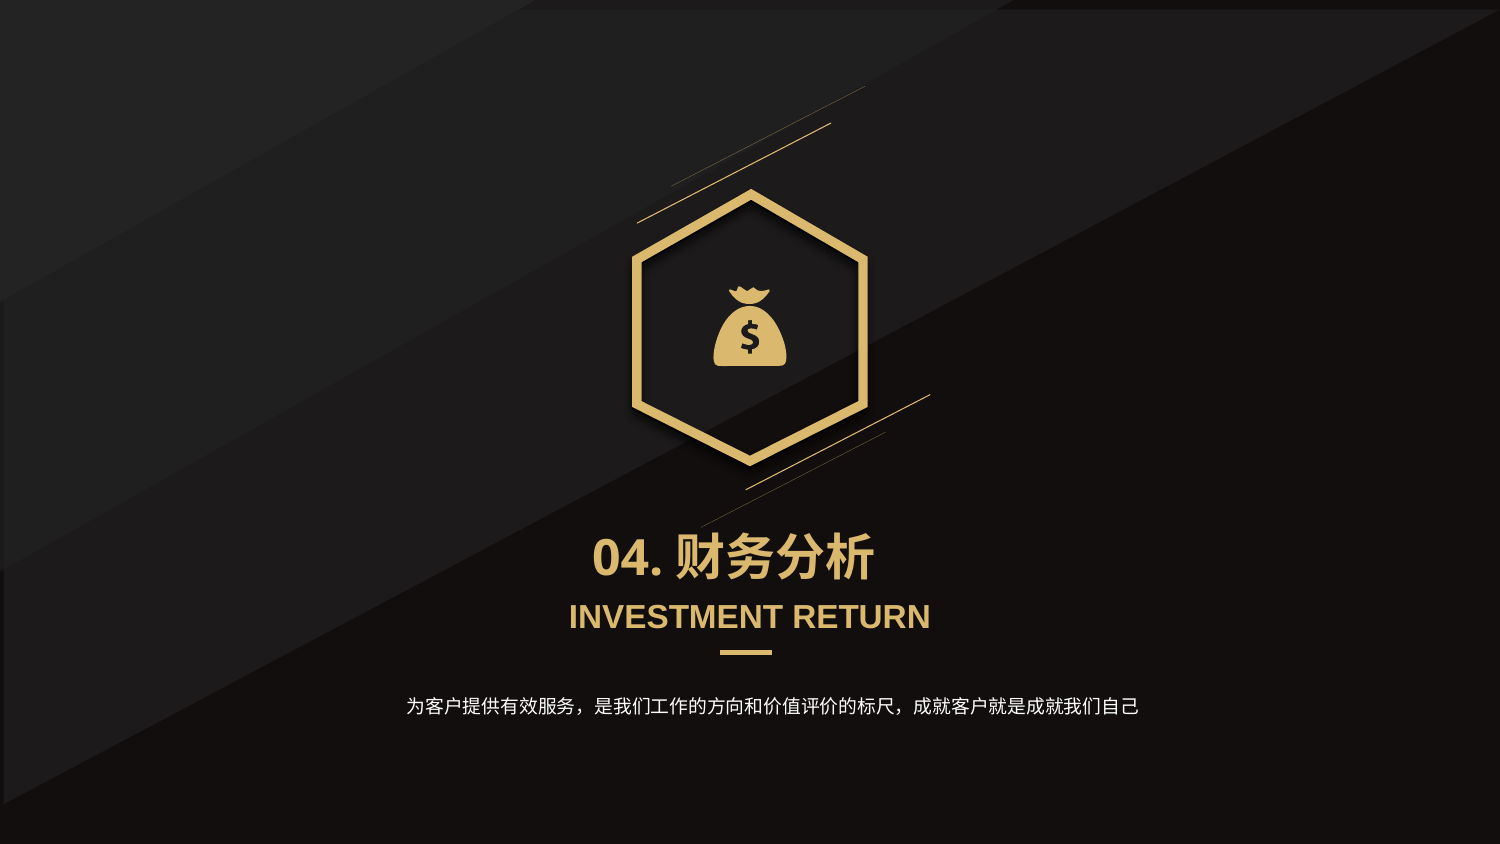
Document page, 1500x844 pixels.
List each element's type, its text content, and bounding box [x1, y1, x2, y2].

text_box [709, 286, 791, 367]
text_box INVESTMENT RETURN [494, 587, 1006, 643]
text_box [636, 224, 863, 464]
text_box 为客户提供有效服务，是我们工作的方向和价值评价的标尺，成就客户就是成就我们自己 [391, 682, 1189, 725]
text_box 04.财务分析 [557, 518, 891, 593]
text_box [700, 394, 931, 528]
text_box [636, 86, 866, 224]
